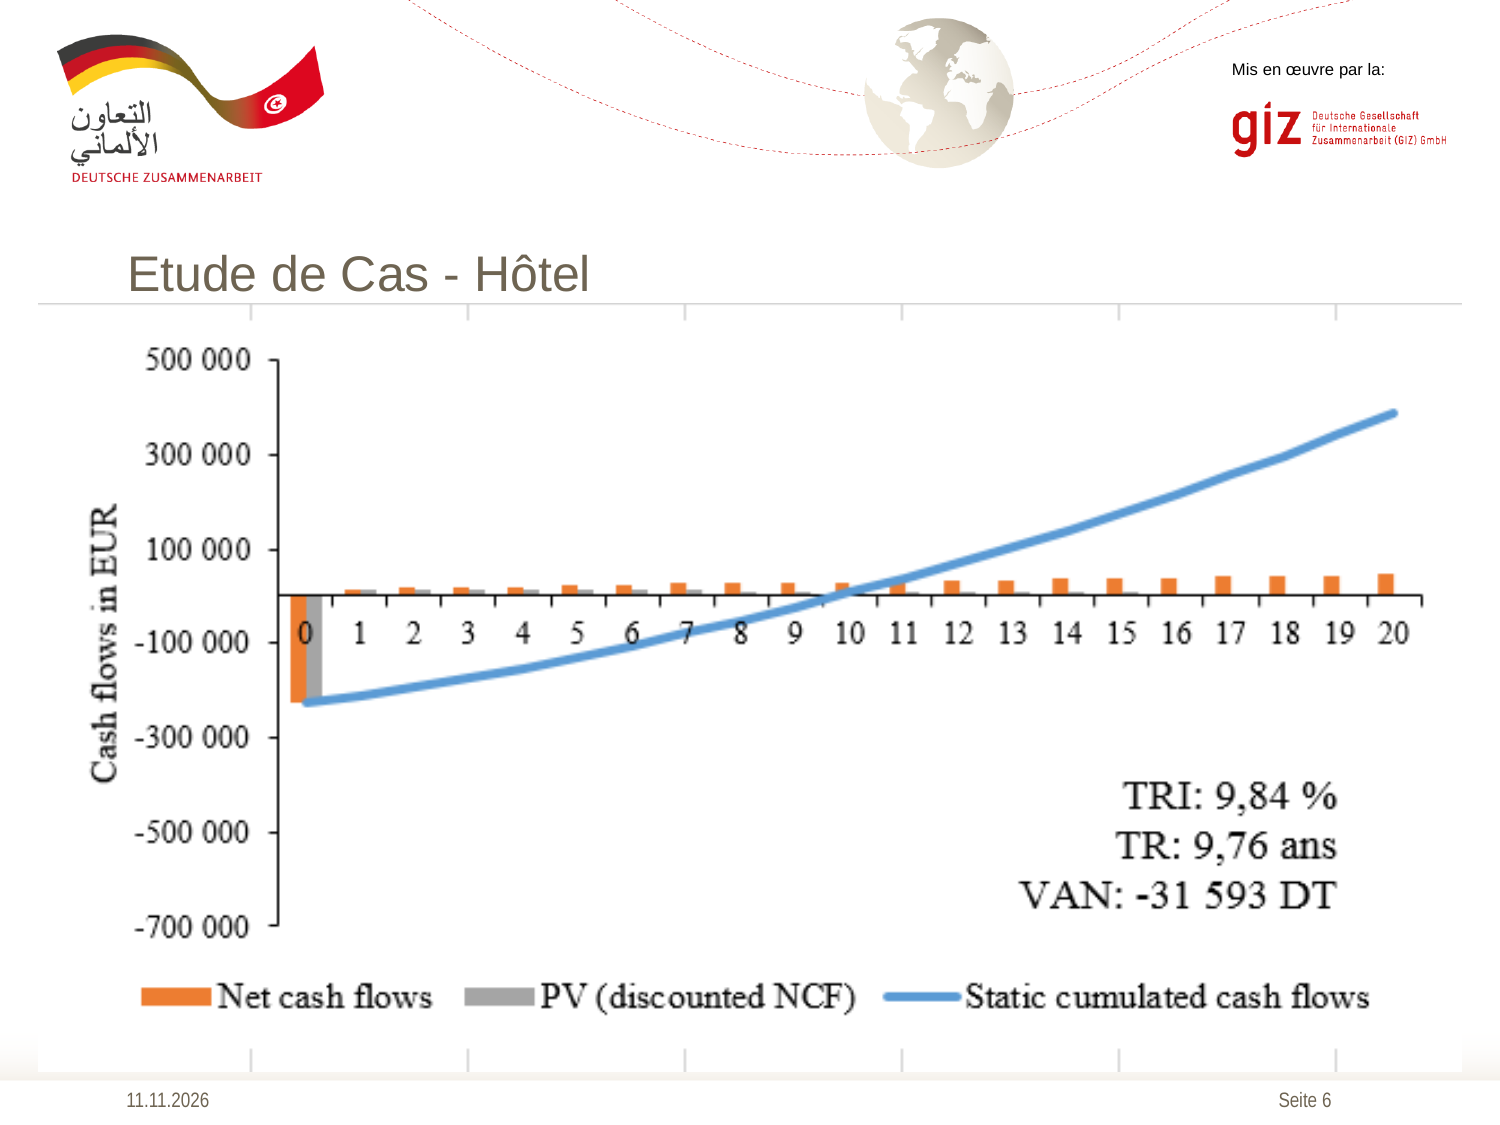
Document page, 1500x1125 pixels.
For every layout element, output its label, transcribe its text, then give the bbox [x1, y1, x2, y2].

title Etude de Cas - Hôtel [111, 233, 1389, 302]
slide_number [111, 1080, 325, 1121]
picture [0, 0, 1500, 184]
picture [0, 303, 1500, 1081]
text_box Mis en œuvre par la: [1217, 51, 1421, 87]
